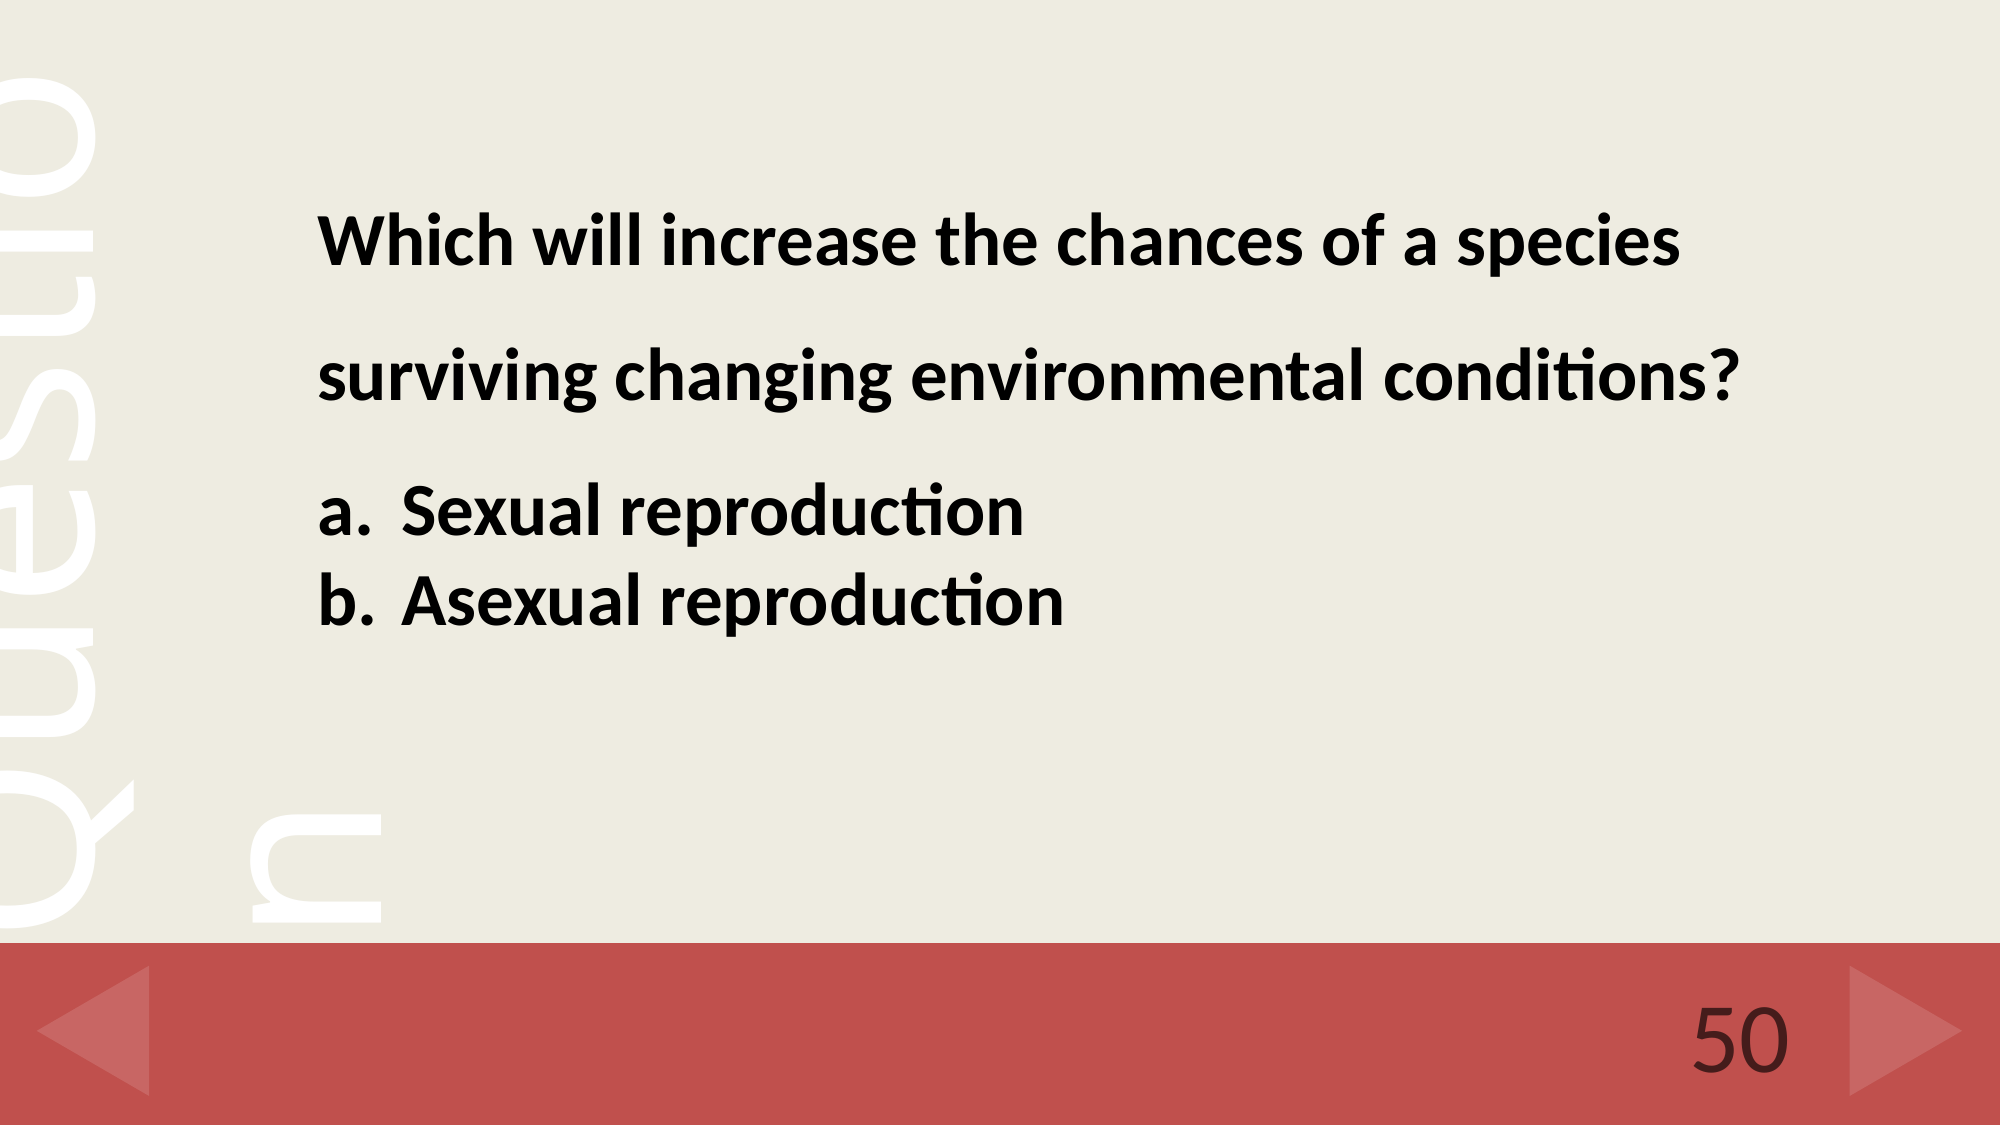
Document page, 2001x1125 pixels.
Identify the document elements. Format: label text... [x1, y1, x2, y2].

list 50 [1494, 967, 1806, 1097]
list Which will increase the chances of a species surviving changing environmental conditions? Sexual reproduction Asexual reproduction [302, 149, 1760, 636]
